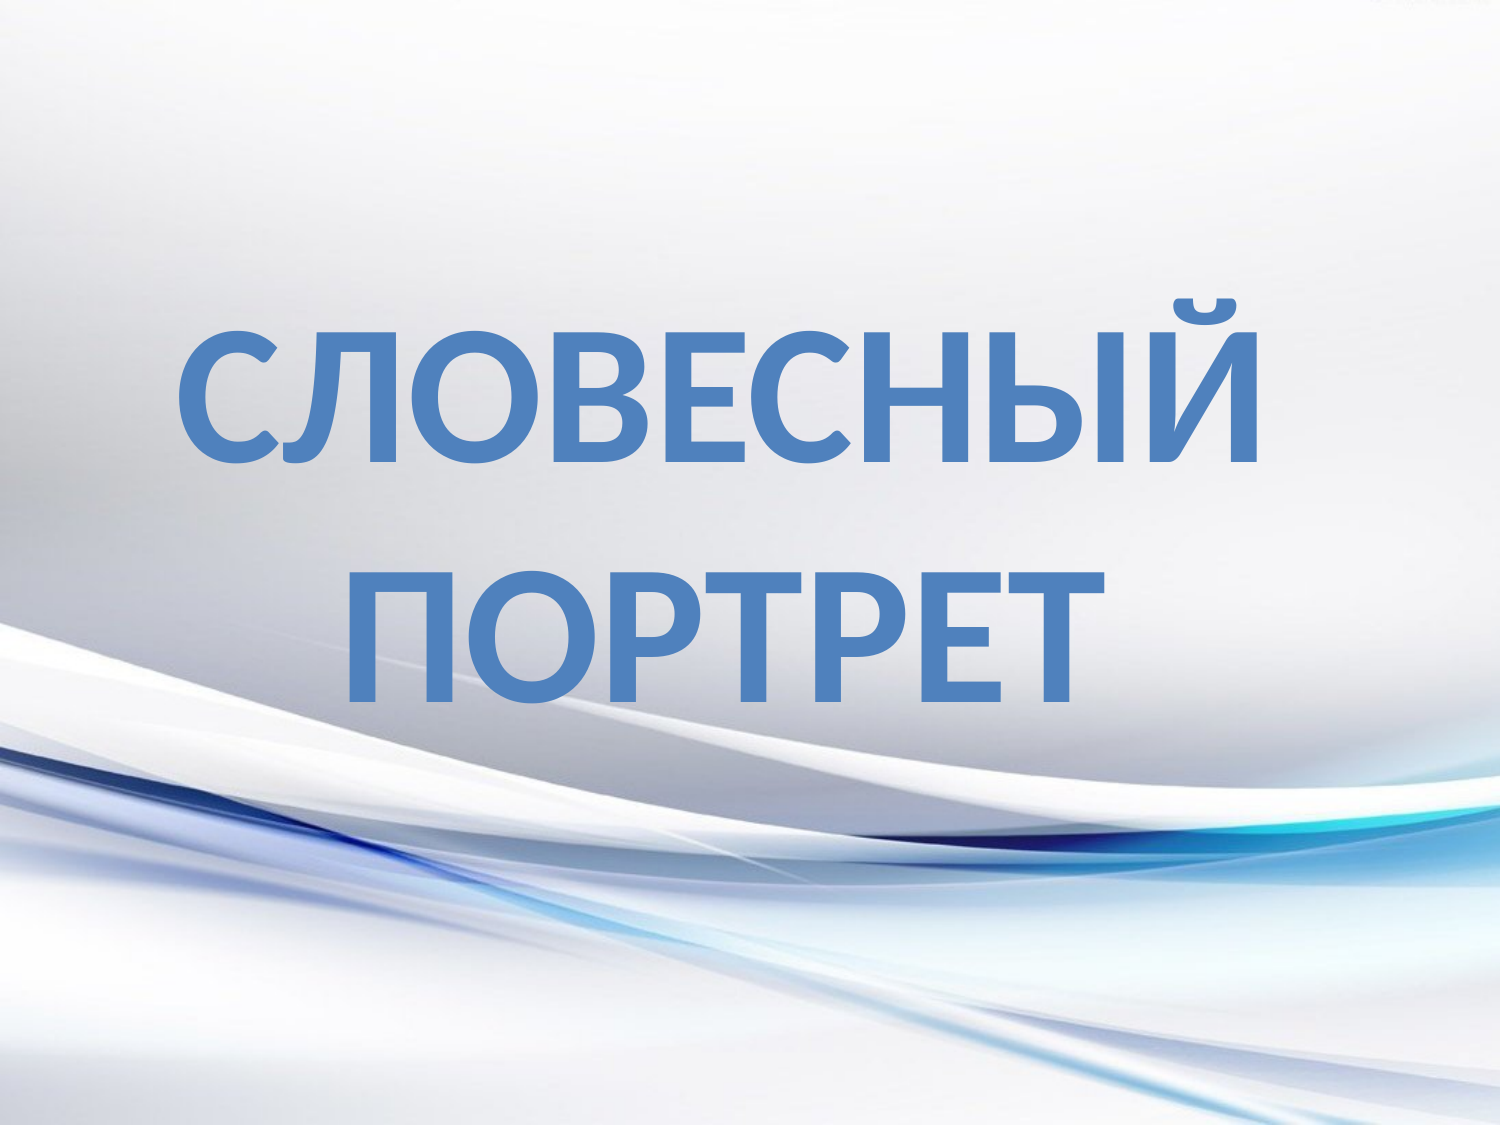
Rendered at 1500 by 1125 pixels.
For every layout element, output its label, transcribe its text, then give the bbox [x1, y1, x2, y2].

picture [0, 0, 1500, 1125]
text_box Словесный портрет [160, 255, 1285, 751]
